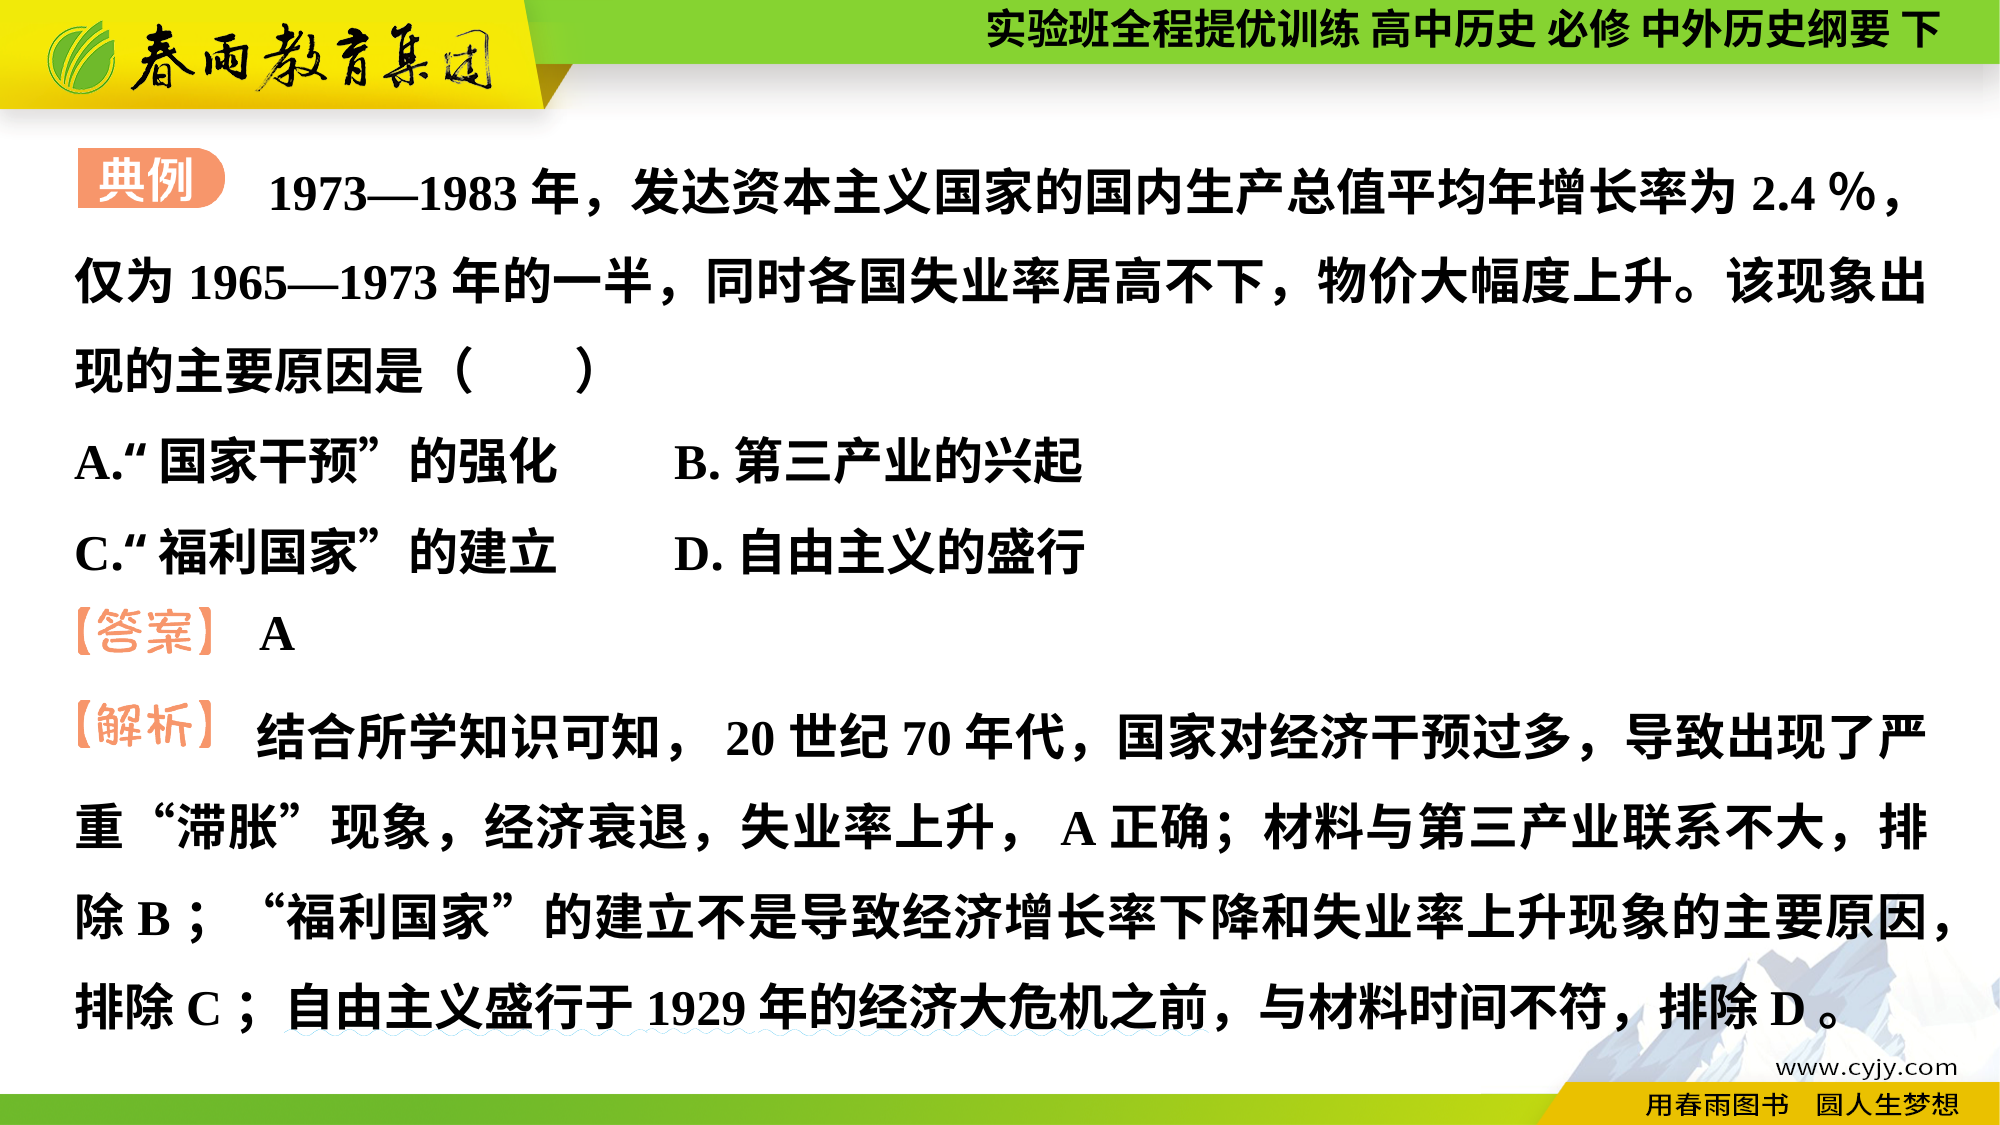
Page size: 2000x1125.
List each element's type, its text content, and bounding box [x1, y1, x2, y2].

text_box 结合所学知识可知，20世纪70年代，国家对经济干预过多，导致出现了严重“滞胀”现象，经济衰退，失业率上升，A正确；材料与第三产业联系不大，排除B；“福利国家”的建立不是导致经济增长率下降和失业率上升现象的主要原因，排除C；自由主义盛行于1929年的经济大危机之前，与材料时间不符，排除D。 [59, 667, 1944, 1043]
list 1973—1983年，发达资本主义国家的国内生产总值平均年增长率为2.4％，仅为1965—1973年的一半，同时各国失业率居高不下，物价大幅度上升。该现象出现的主要原因是（ ） A.“国家干预”的强化 B.第三产业的兴起 C.“福利国家”的建立 D.自由主义的盛行 [59, 122, 1944, 581]
text_box A [244, 593, 311, 667]
picture [0, 0, 2000, 1125]
